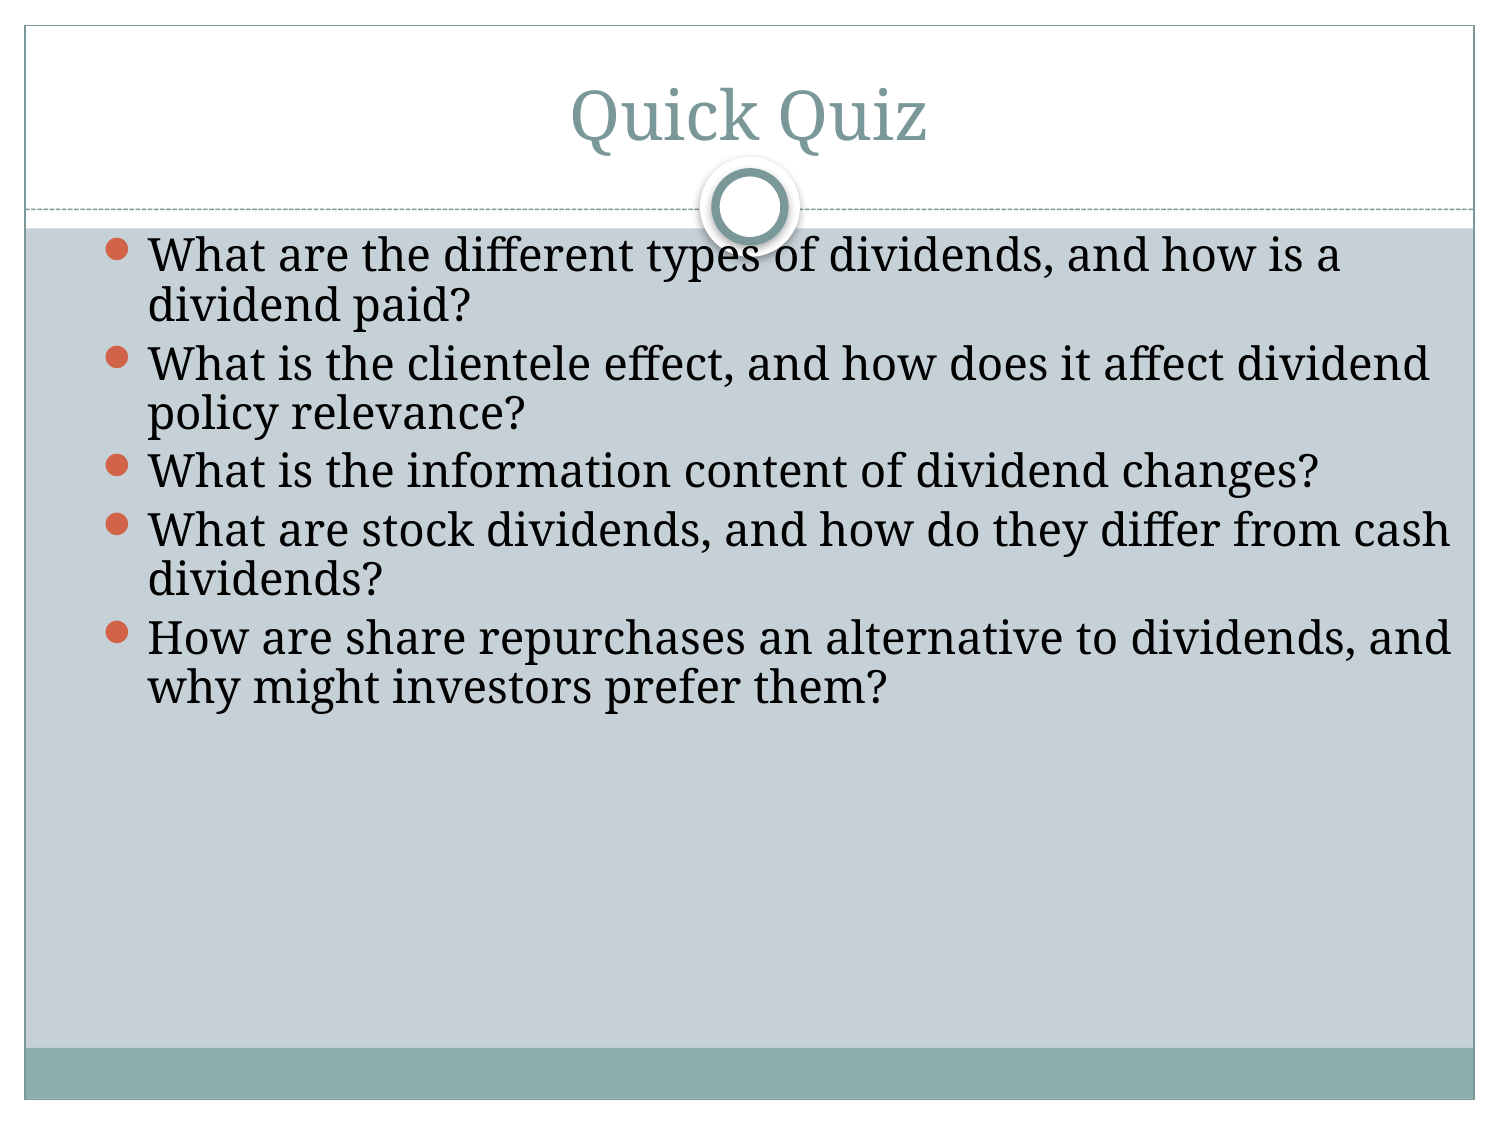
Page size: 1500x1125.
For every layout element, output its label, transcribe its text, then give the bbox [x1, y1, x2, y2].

title Quick Quiz [49, 37, 1450, 162]
list What are the different types of dividends, and how is a dividend paid? What is the clientele effect, and how does it affect dividend policy relevance? What is the information content of dividend changes? What are stock dividends, and how do they differ from cash dividends? How are share repurchases an alternative to dividends, and why might investors prefer them? [87, 224, 1473, 1013]
